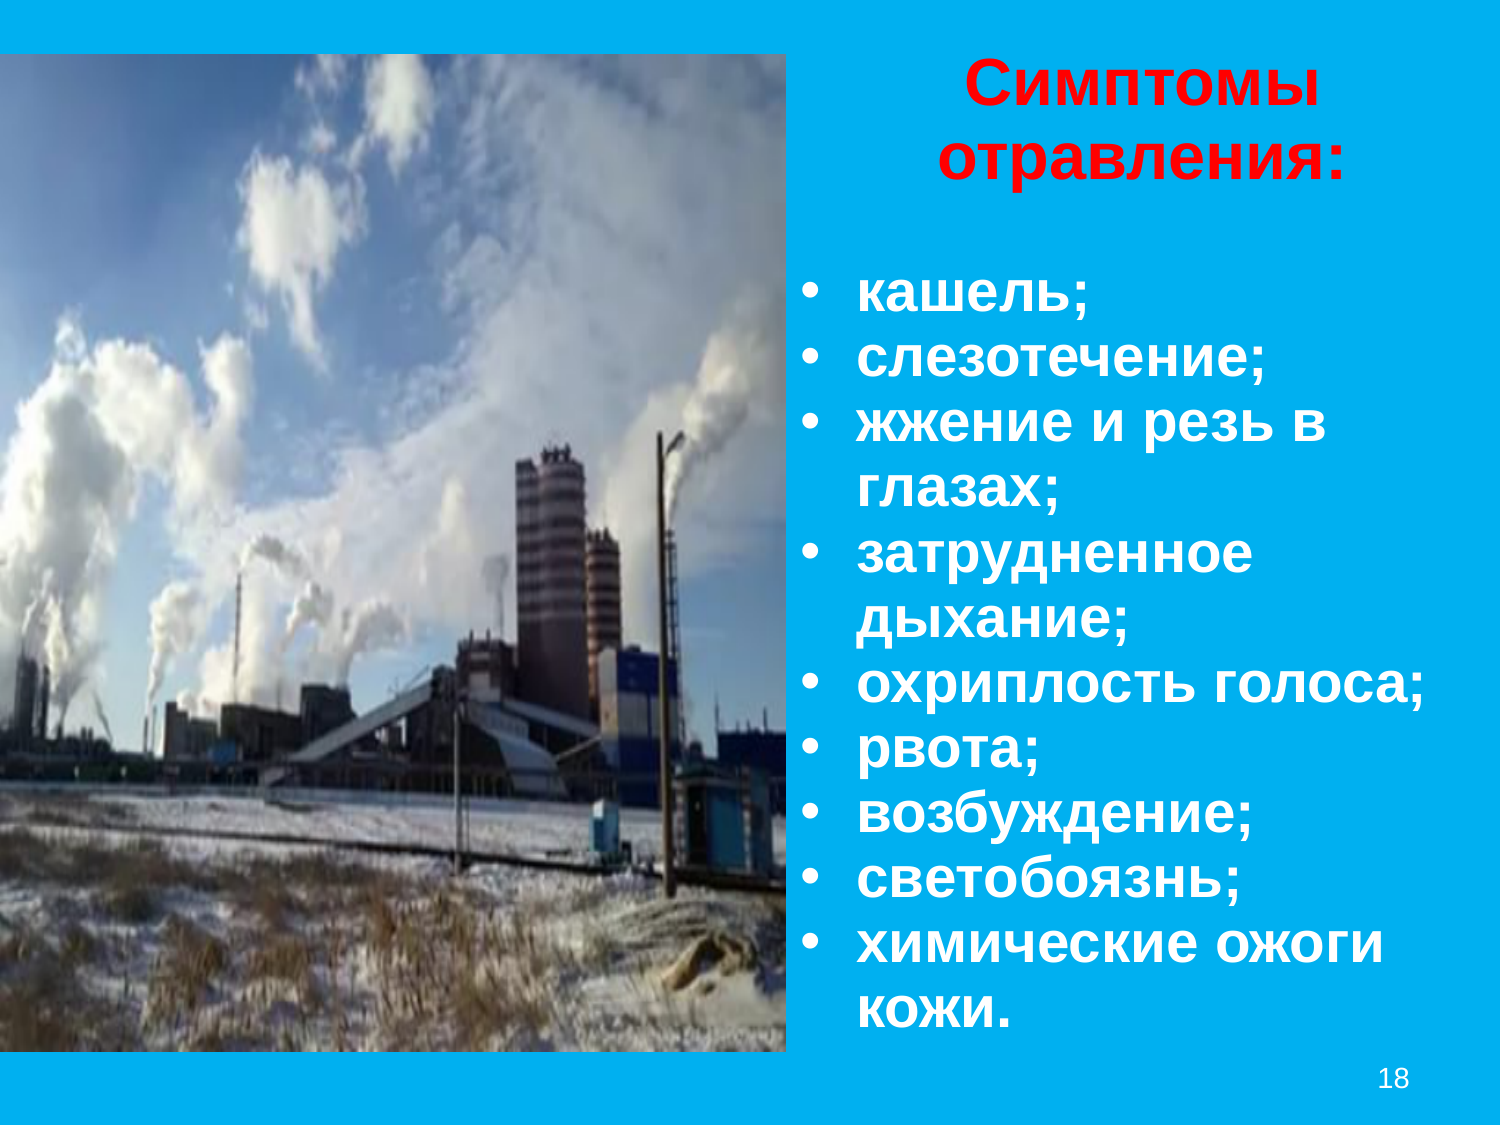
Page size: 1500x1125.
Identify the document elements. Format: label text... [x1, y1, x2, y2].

text_box Симптомы отравления: кашель; слезотечение; жжение и резь в глазах; затрудненное дыхание; охриплость голоса; рвота; возбуждение; светобоязнь; химические ожоги кожи. [785, 0, 1500, 1048]
picture [0, 55, 785, 1051]
slide_number 18 [1074, 1024, 1425, 1103]
